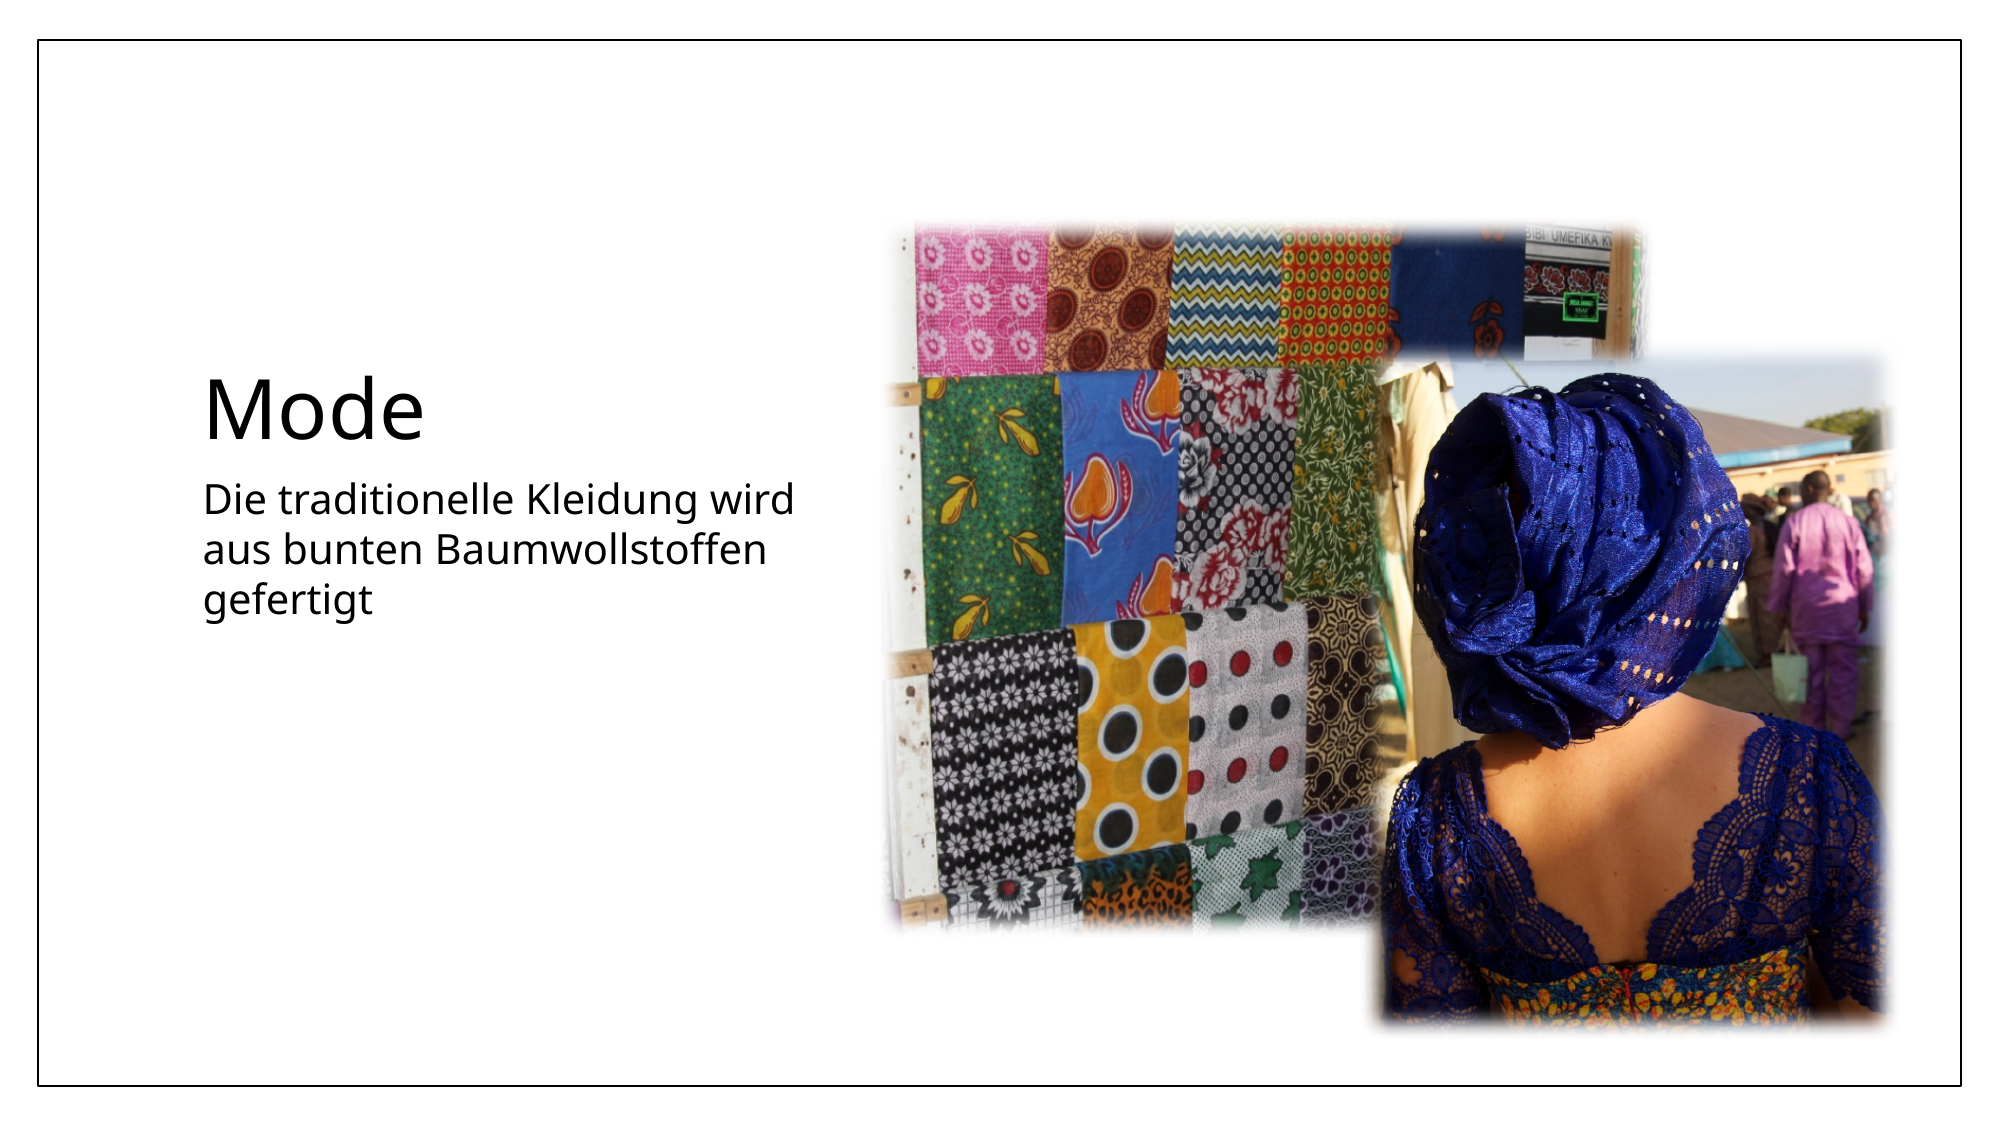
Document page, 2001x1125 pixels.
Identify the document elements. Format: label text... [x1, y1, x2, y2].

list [1359, 338, 1901, 1040]
title Mode [187, 179, 833, 464]
picture [878, 216, 1656, 938]
list Die traditionelle Kleidung wird aus bunten Baumwollstoffen gefertigt [187, 464, 833, 938]
